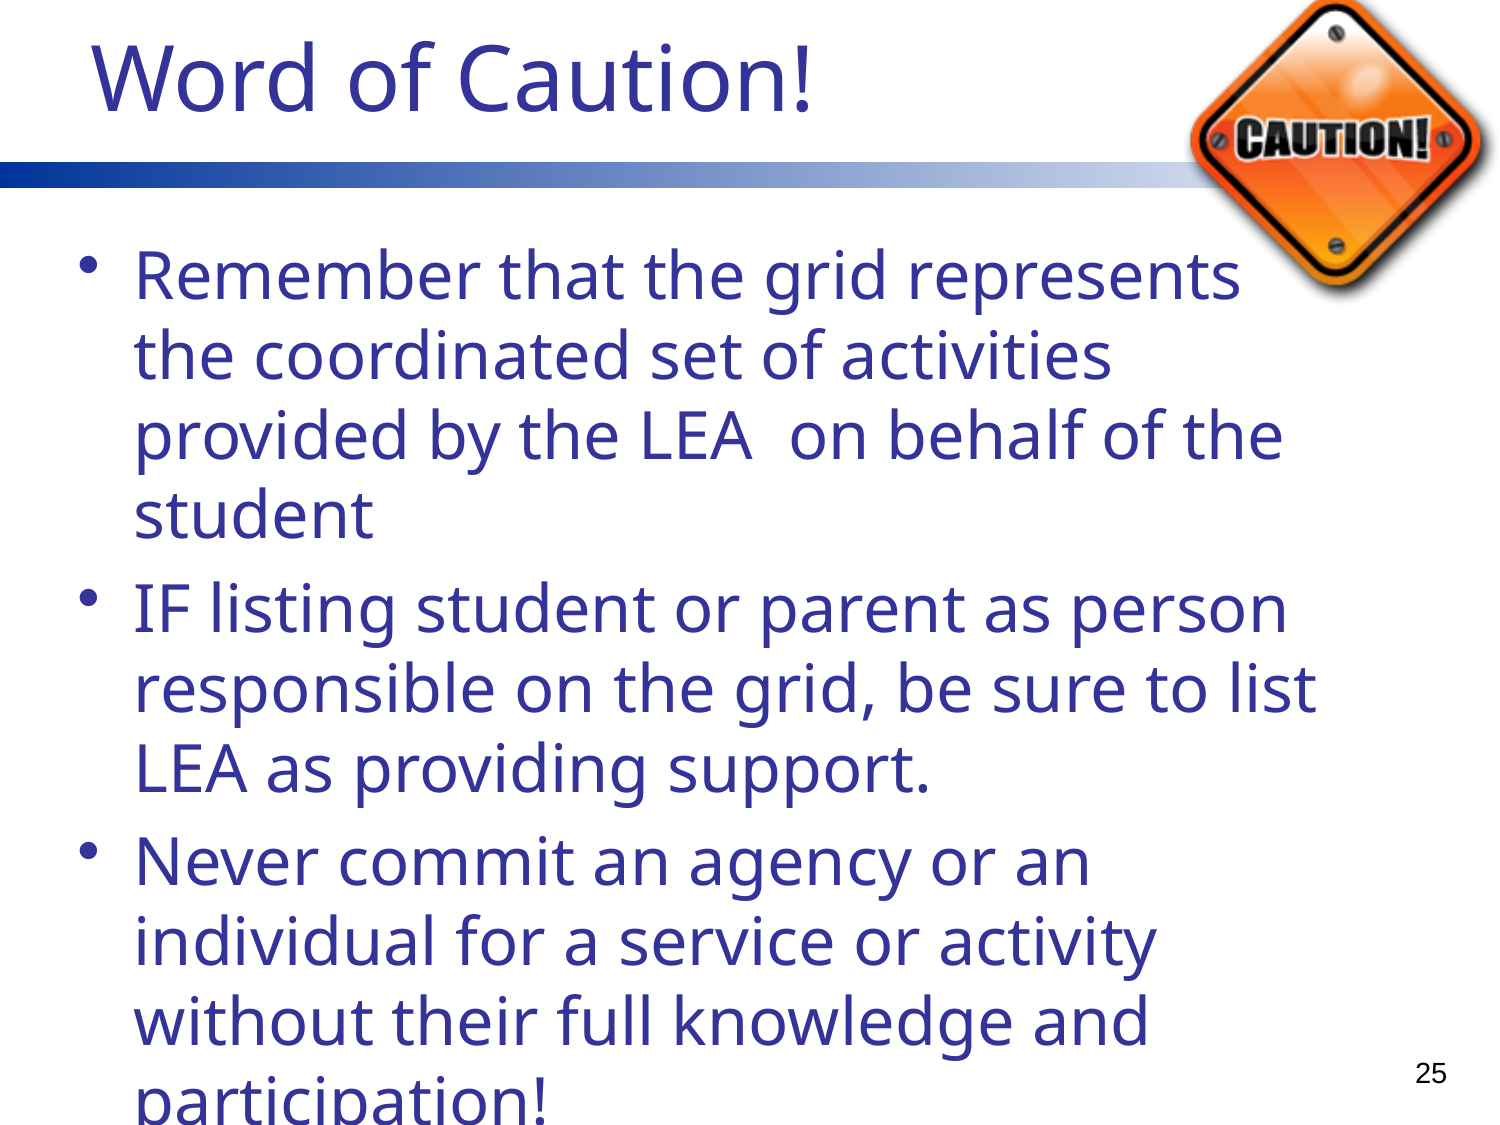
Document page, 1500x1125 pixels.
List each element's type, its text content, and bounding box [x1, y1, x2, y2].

slide_number 25 [1387, 1046, 1463, 1125]
list Remember that the grid represents the coordinated set of activities provided by the LEA on behalf of the student IF listing student or parent as person responsible on the grid, be sure to list LEA as providing support. Never commit an agency or an individual for a service or activity without their full knowledge and participation! [62, 224, 1363, 988]
picture [1172, 0, 1499, 309]
title Word of Caution! [75, 45, 1167, 138]
